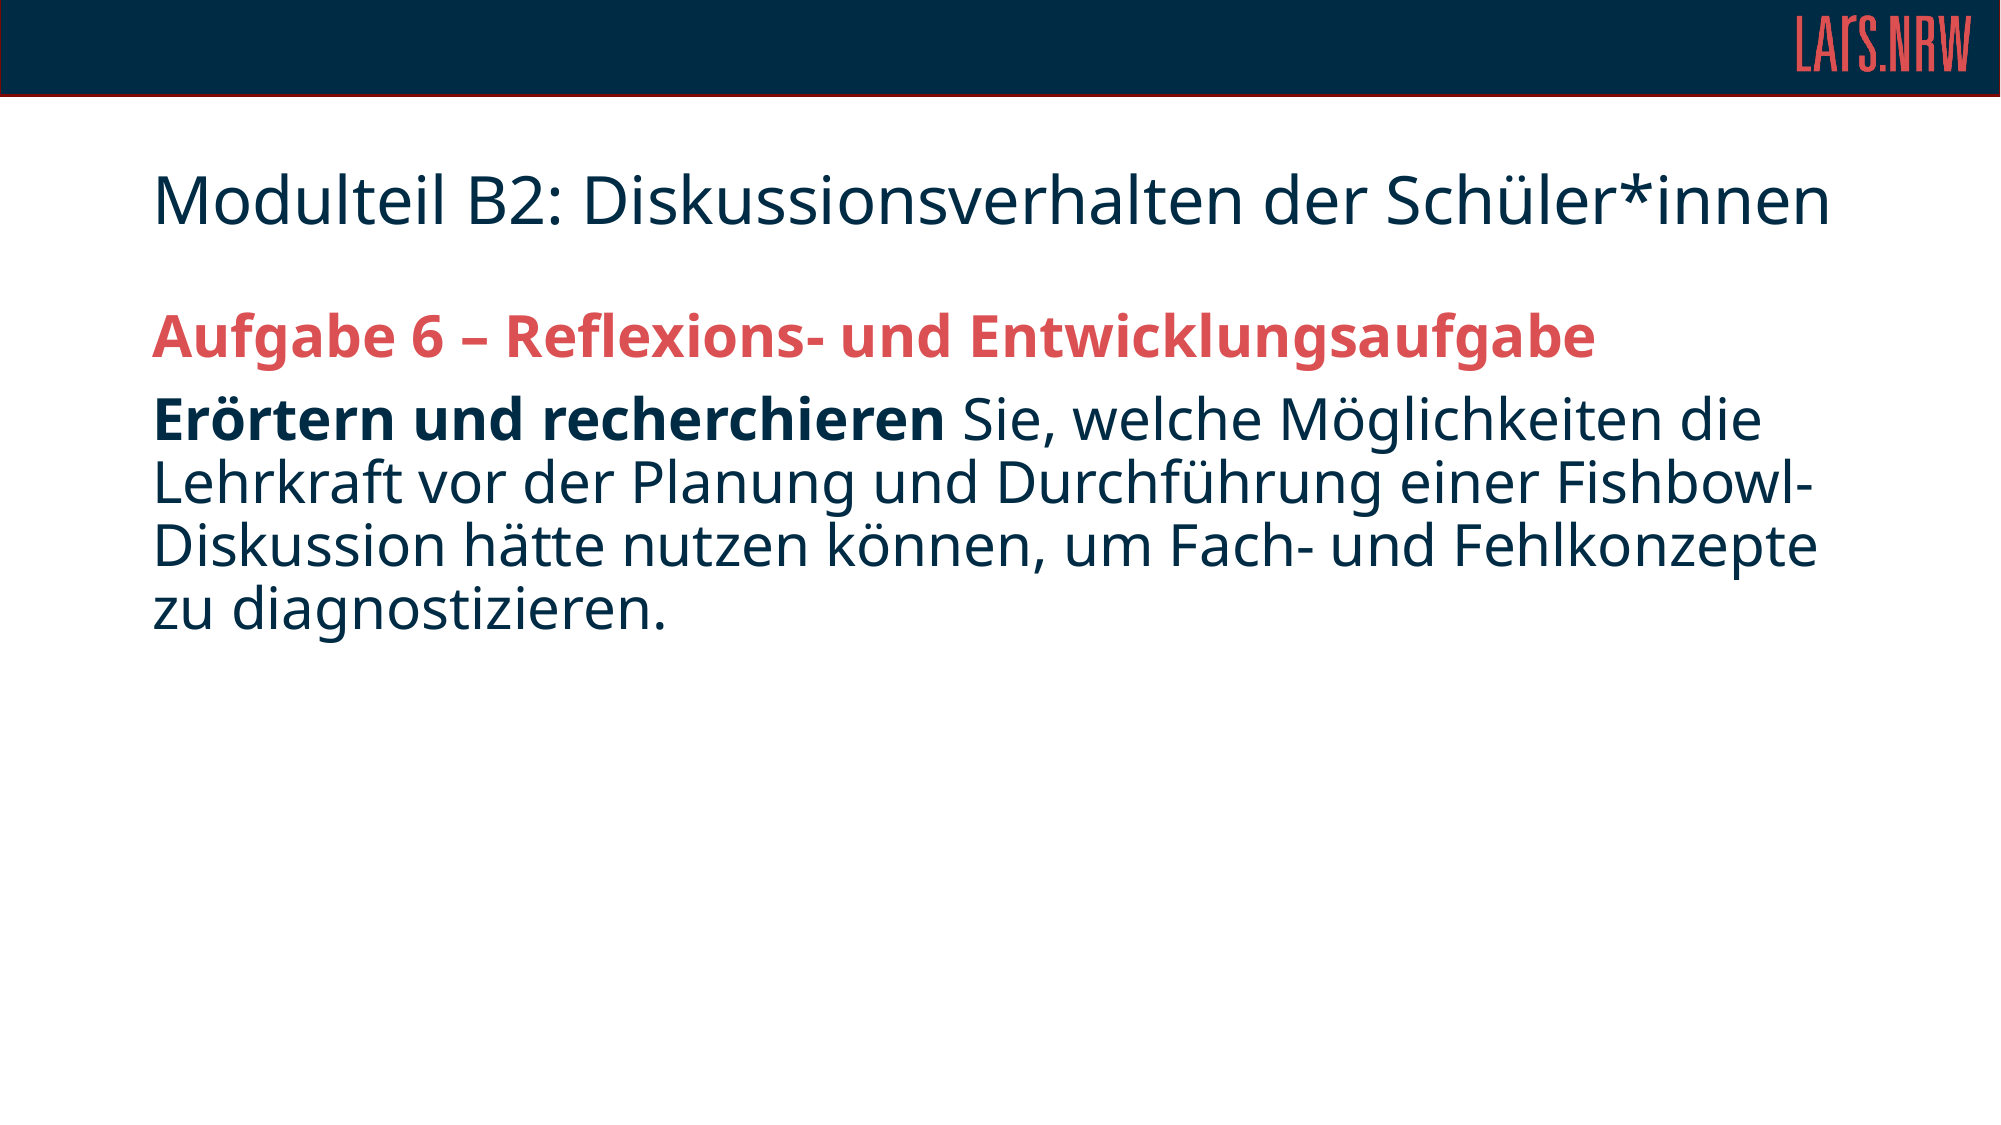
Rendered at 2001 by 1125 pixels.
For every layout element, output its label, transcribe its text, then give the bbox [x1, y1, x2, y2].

title Modulteil B2: Diskussionsverhalten der Schüler*innen [137, 128, 1863, 278]
picture [1779, 3, 1977, 86]
list Aufgabe 6 – Reflexions- und Entwicklungsaufgabe Erörtern und recherchieren Sie, welche Möglichkeiten die Lehrkraft vor der Planung und Durchführung einer Fishbowl-Diskussion hätte nutzen können, um Fach- und Fehlkonzepte zu diagnostizieren. [137, 299, 1863, 1014]
